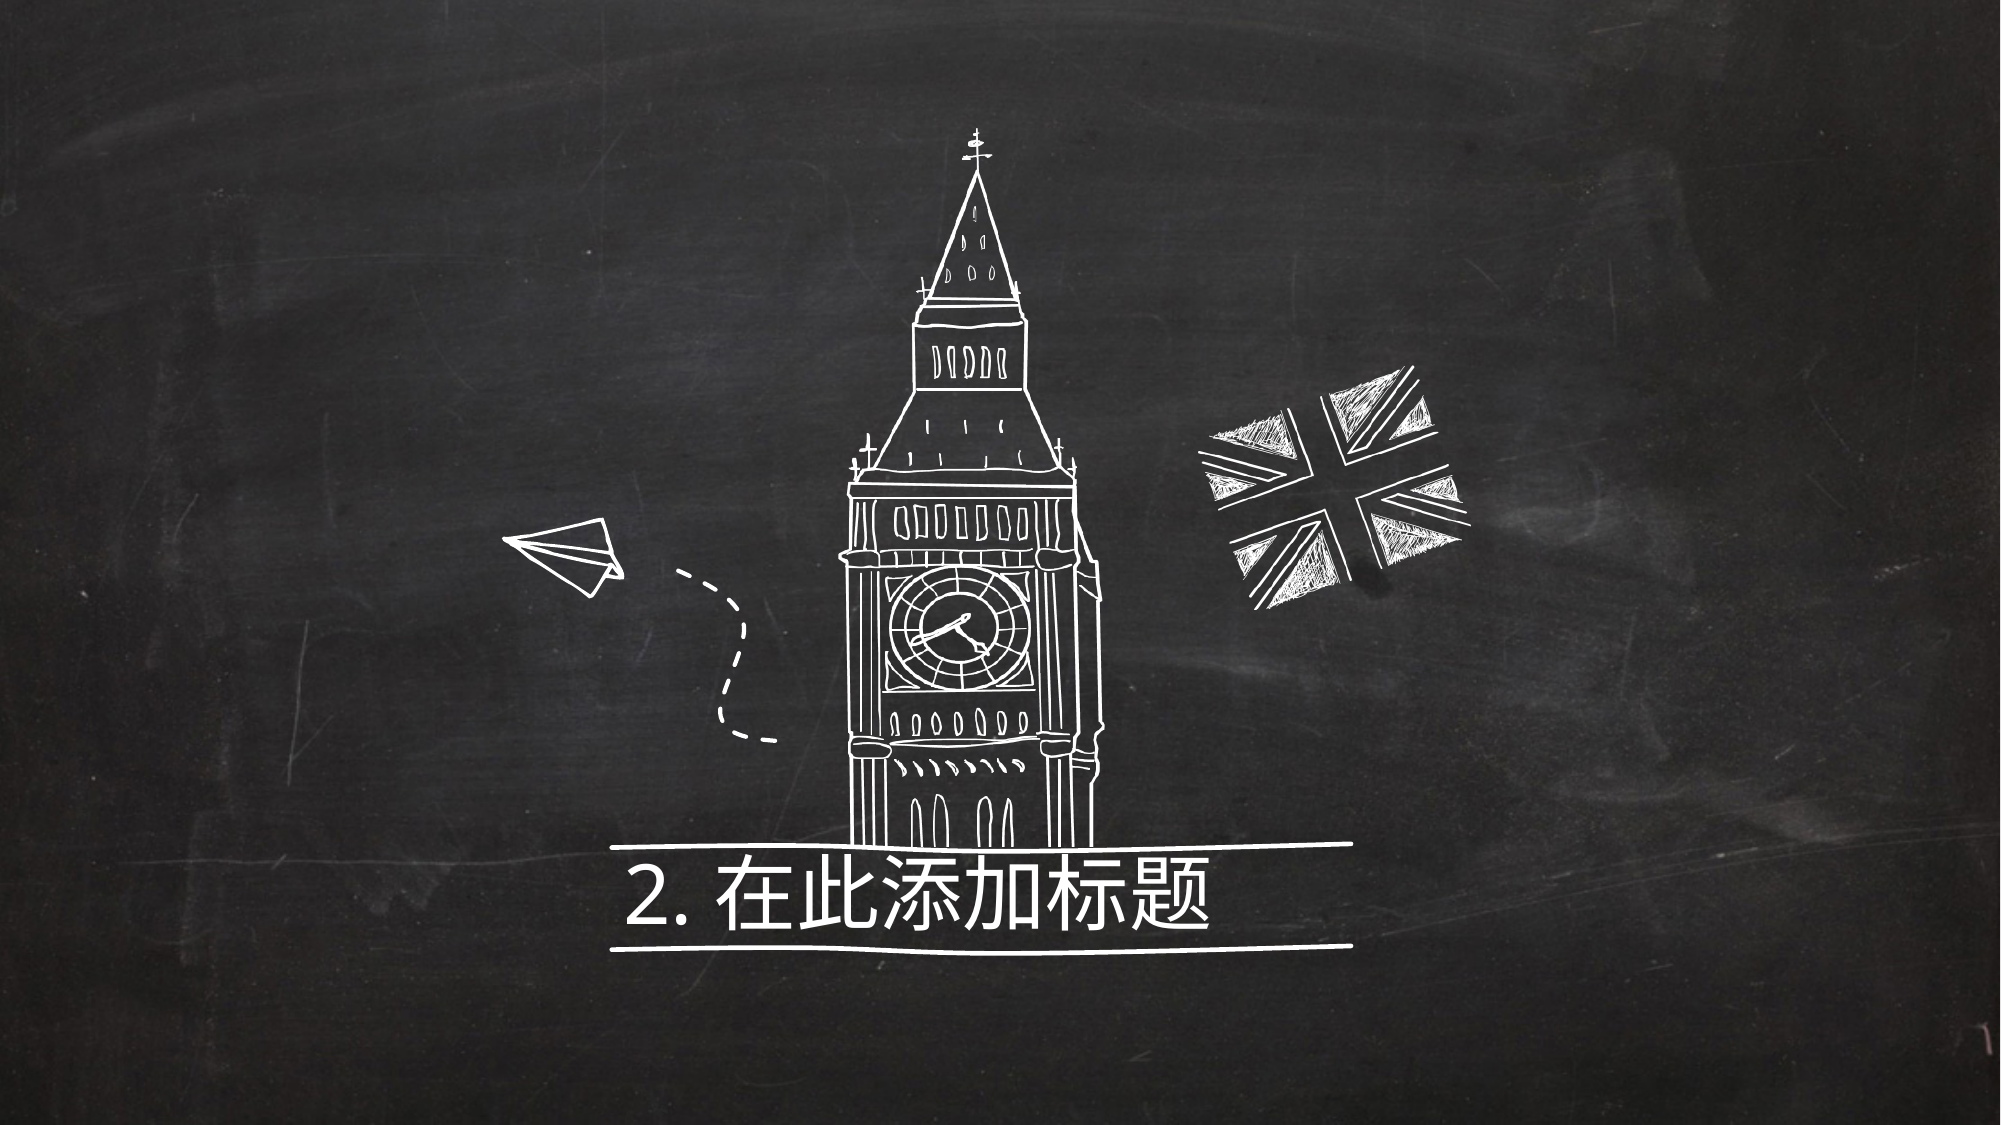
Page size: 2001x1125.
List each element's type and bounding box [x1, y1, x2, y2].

text_box [501, 517, 778, 742]
text_box [608, 833, 1352, 954]
picture [0, 0, 2001, 1125]
